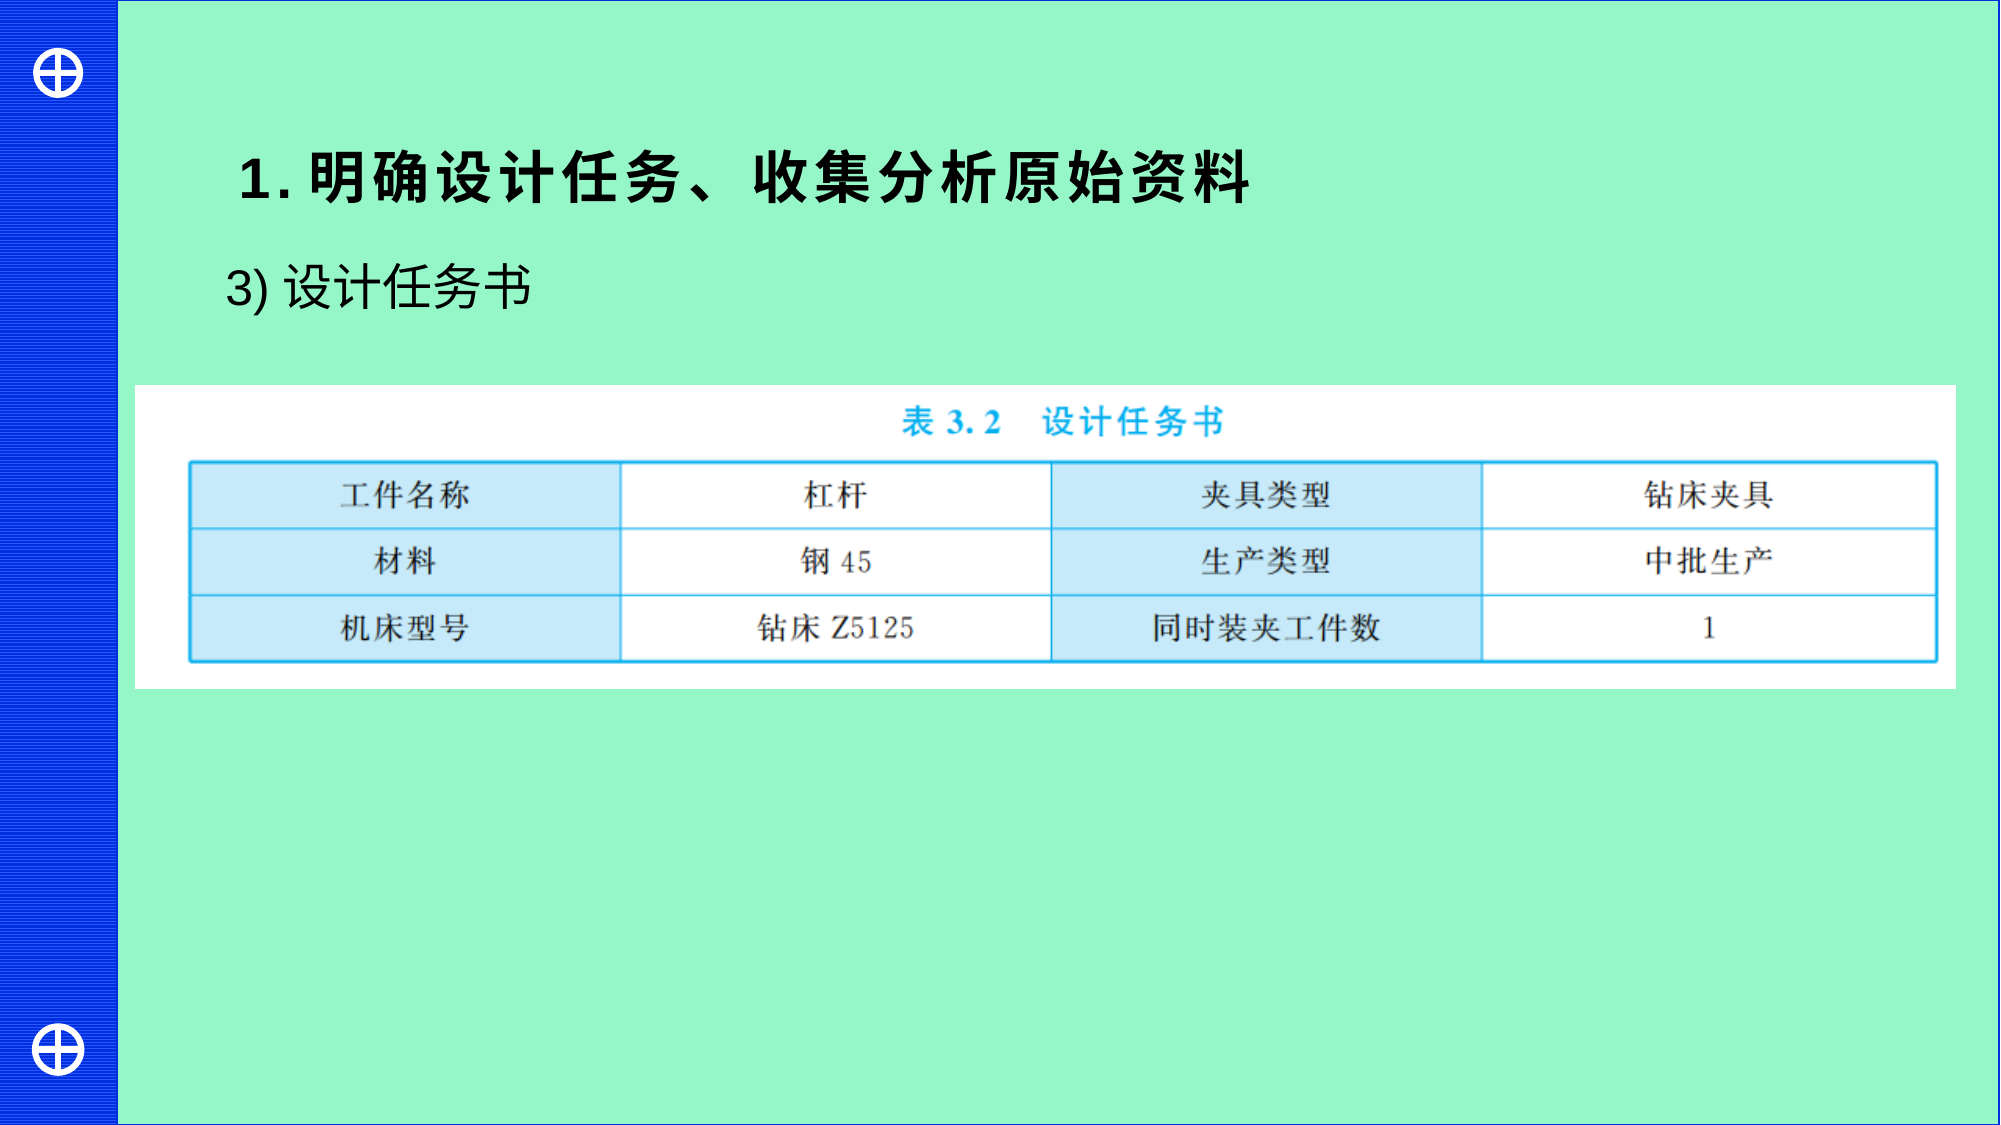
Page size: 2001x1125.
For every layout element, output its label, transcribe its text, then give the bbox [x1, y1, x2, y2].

text_box 1.明确设计任务、收集分析原始资料 [135, 96, 1423, 217]
text_box 3)设计任务书 [135, 217, 1843, 385]
picture [135, 385, 1956, 689]
